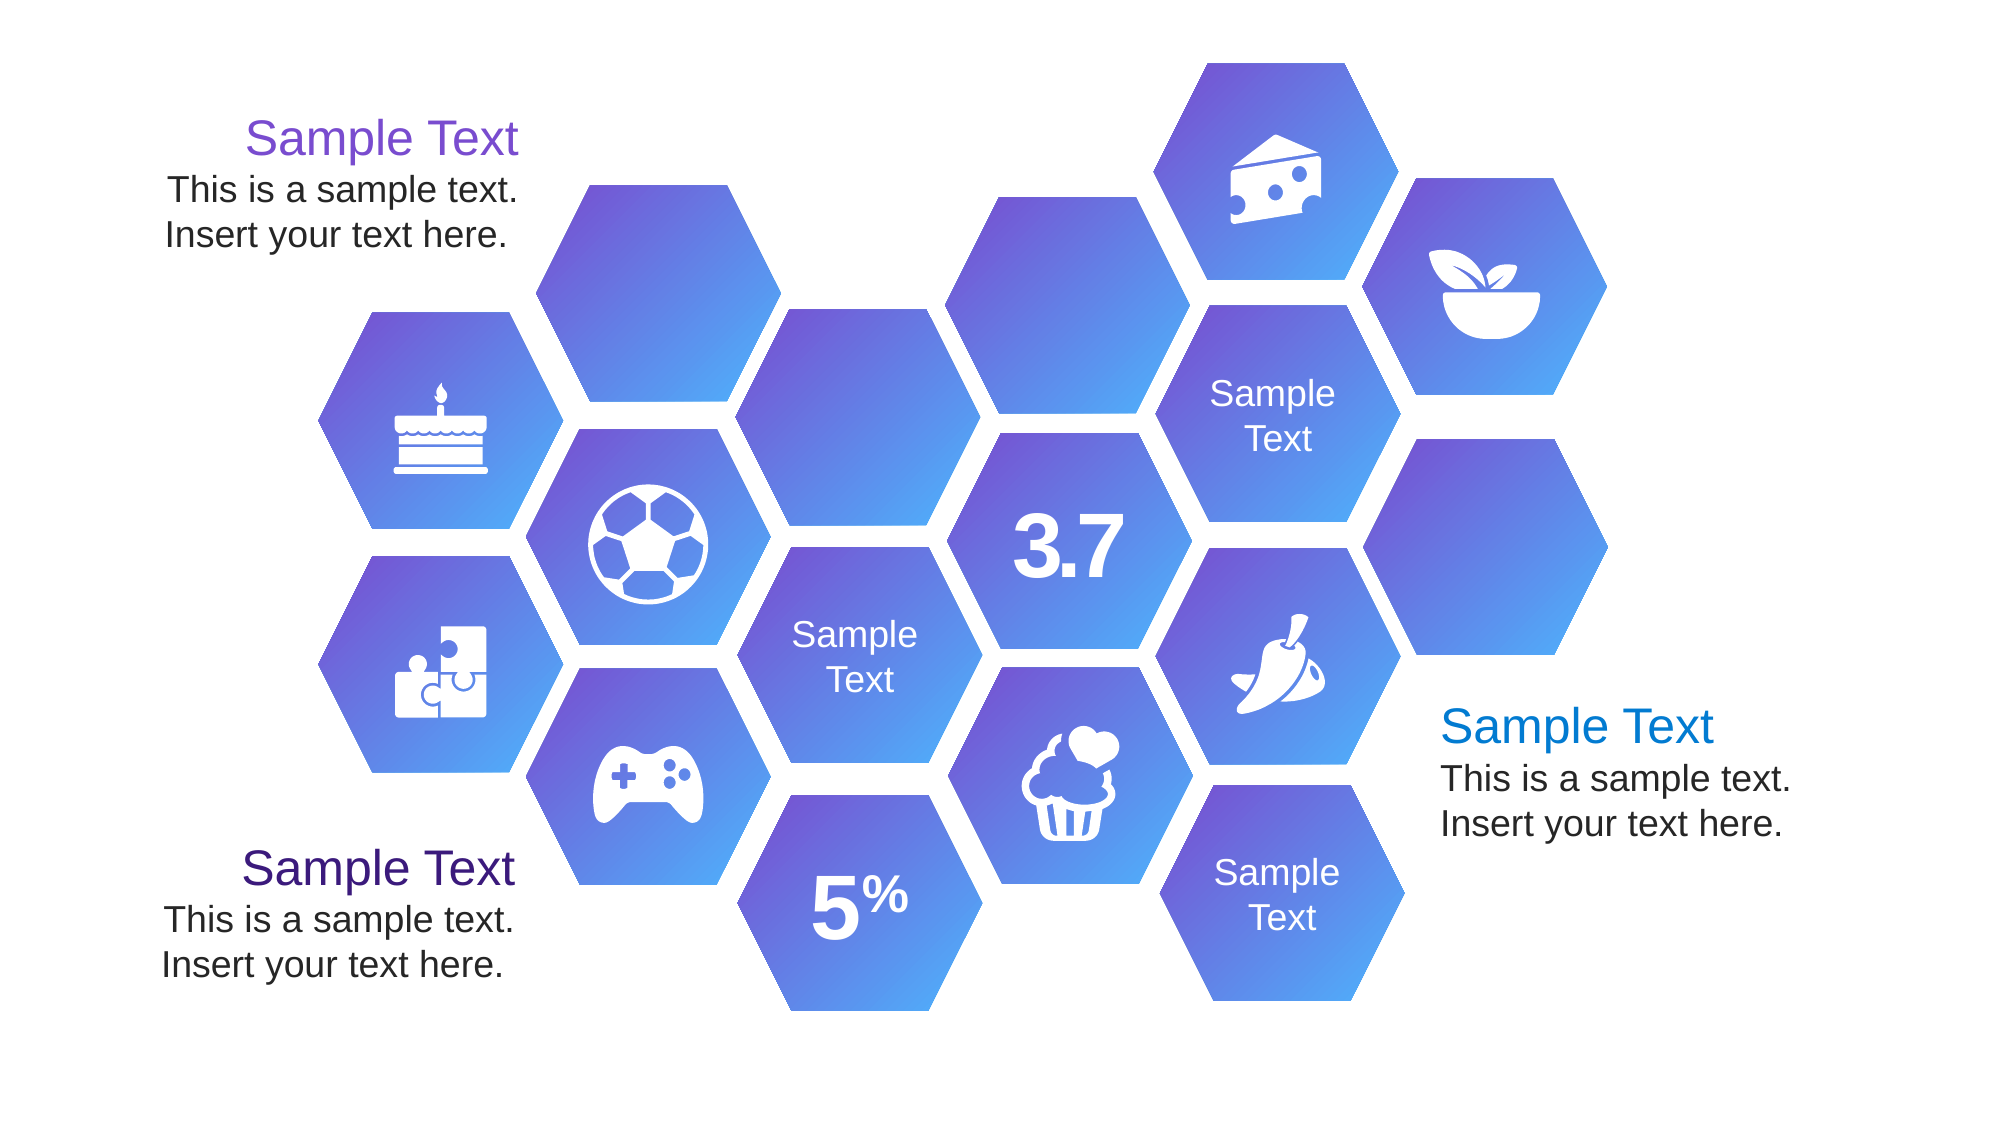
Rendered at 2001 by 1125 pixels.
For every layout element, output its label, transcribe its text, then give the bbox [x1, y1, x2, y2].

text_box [1230, 134, 1322, 224]
text_box Sample Text This is a sample text. Insert your text here. [52, 97, 318, 263]
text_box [1231, 613, 1325, 714]
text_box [395, 626, 487, 718]
text_box Sample Text This is a sample text. Insert your text here. [1608, 686, 1904, 851]
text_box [393, 382, 488, 475]
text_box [1428, 249, 1541, 339]
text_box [1021, 725, 1120, 841]
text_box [318, 63, 1608, 1011]
text_box Sample Text This is a sample text. Insert your text here. [64, 827, 318, 993]
